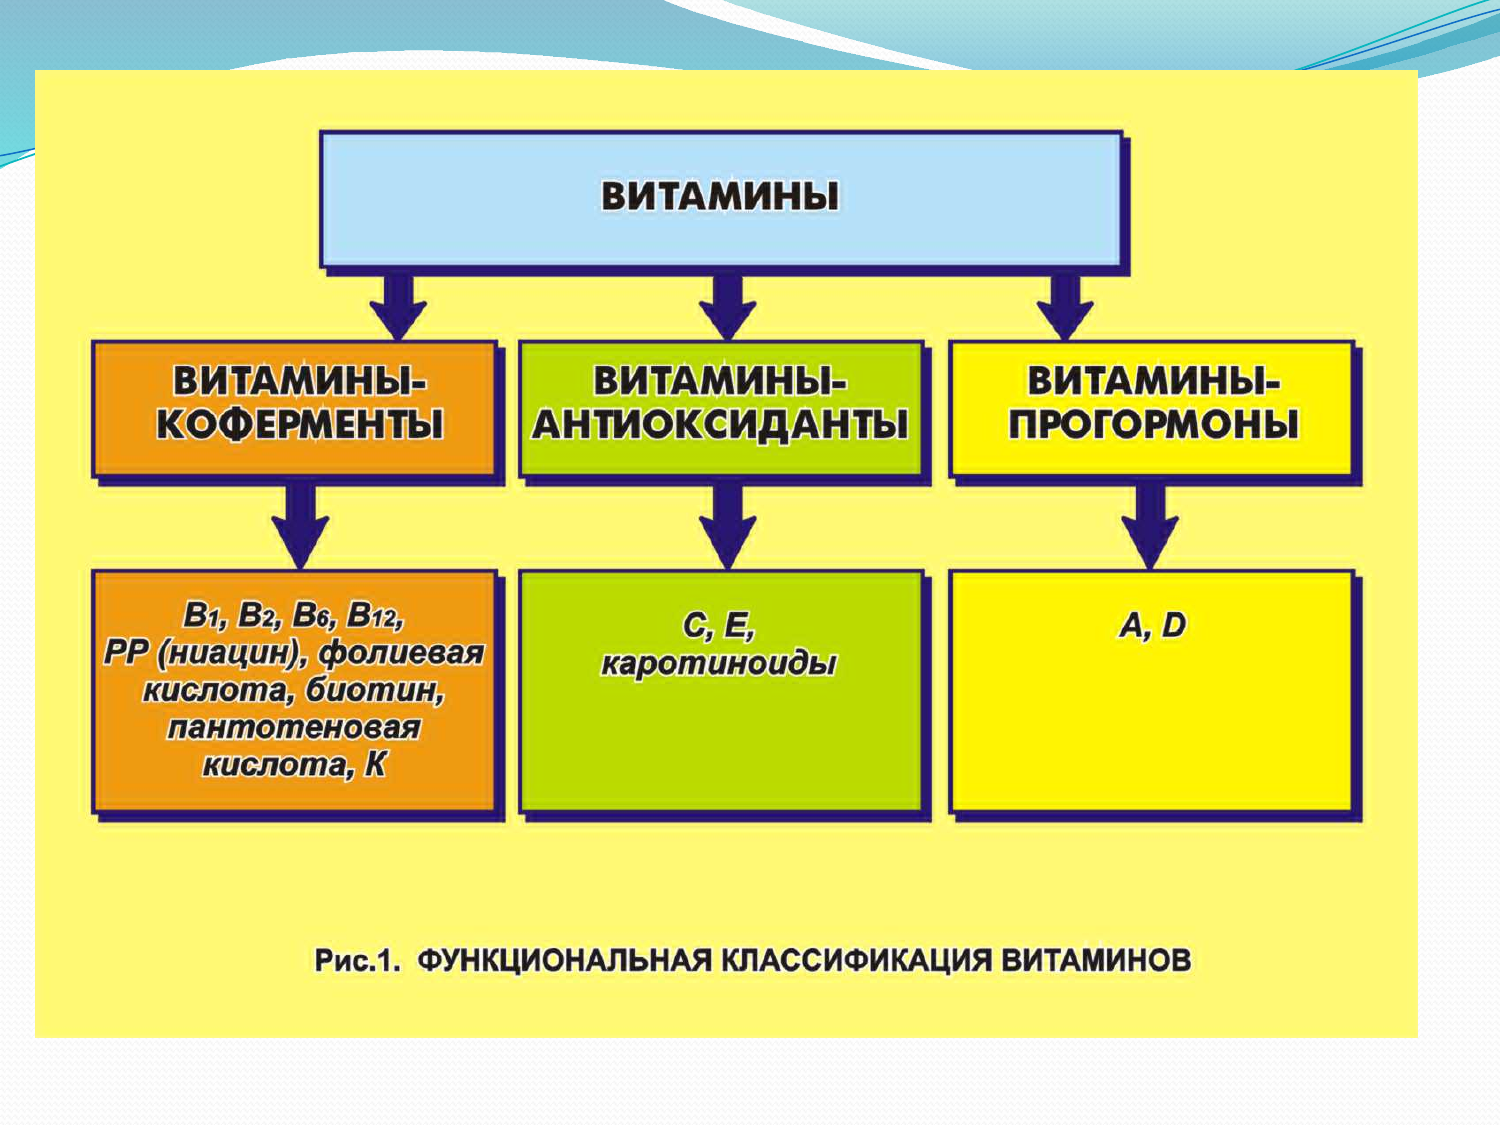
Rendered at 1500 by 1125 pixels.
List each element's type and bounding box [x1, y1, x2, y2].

list [34, 70, 1419, 1038]
